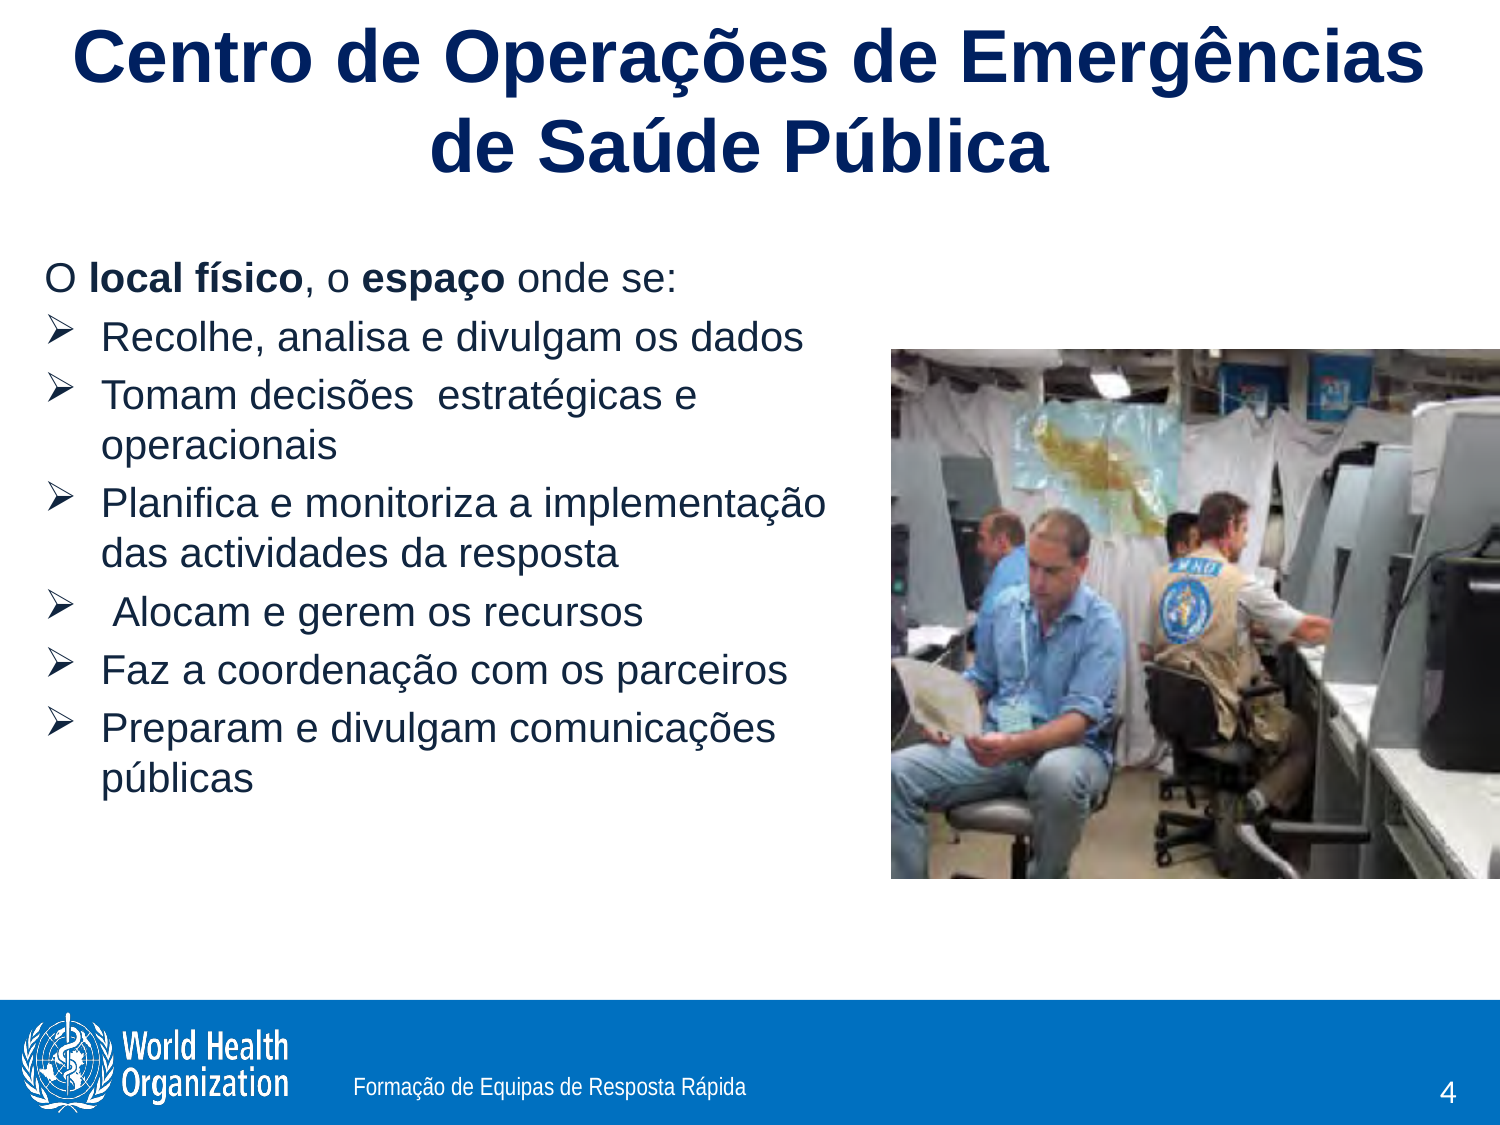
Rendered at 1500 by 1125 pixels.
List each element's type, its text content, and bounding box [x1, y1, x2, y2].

picture [21, 1012, 288, 1113]
title Centro de Operações de Emergências de Saúde Pública [0, 4, 1500, 192]
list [891, 349, 1500, 879]
list O local físico, o espaço onde se: Recolhe, analisa e divulgam os dados Tomam decisões estratégicas e operacionais Planifica e monitoriza a implementação das actividades da resposta Alocam e gerem os recursos Faz a coordenação com os parceiros Preparam e divulgam comunicações públicas [29, 243, 863, 1044]
